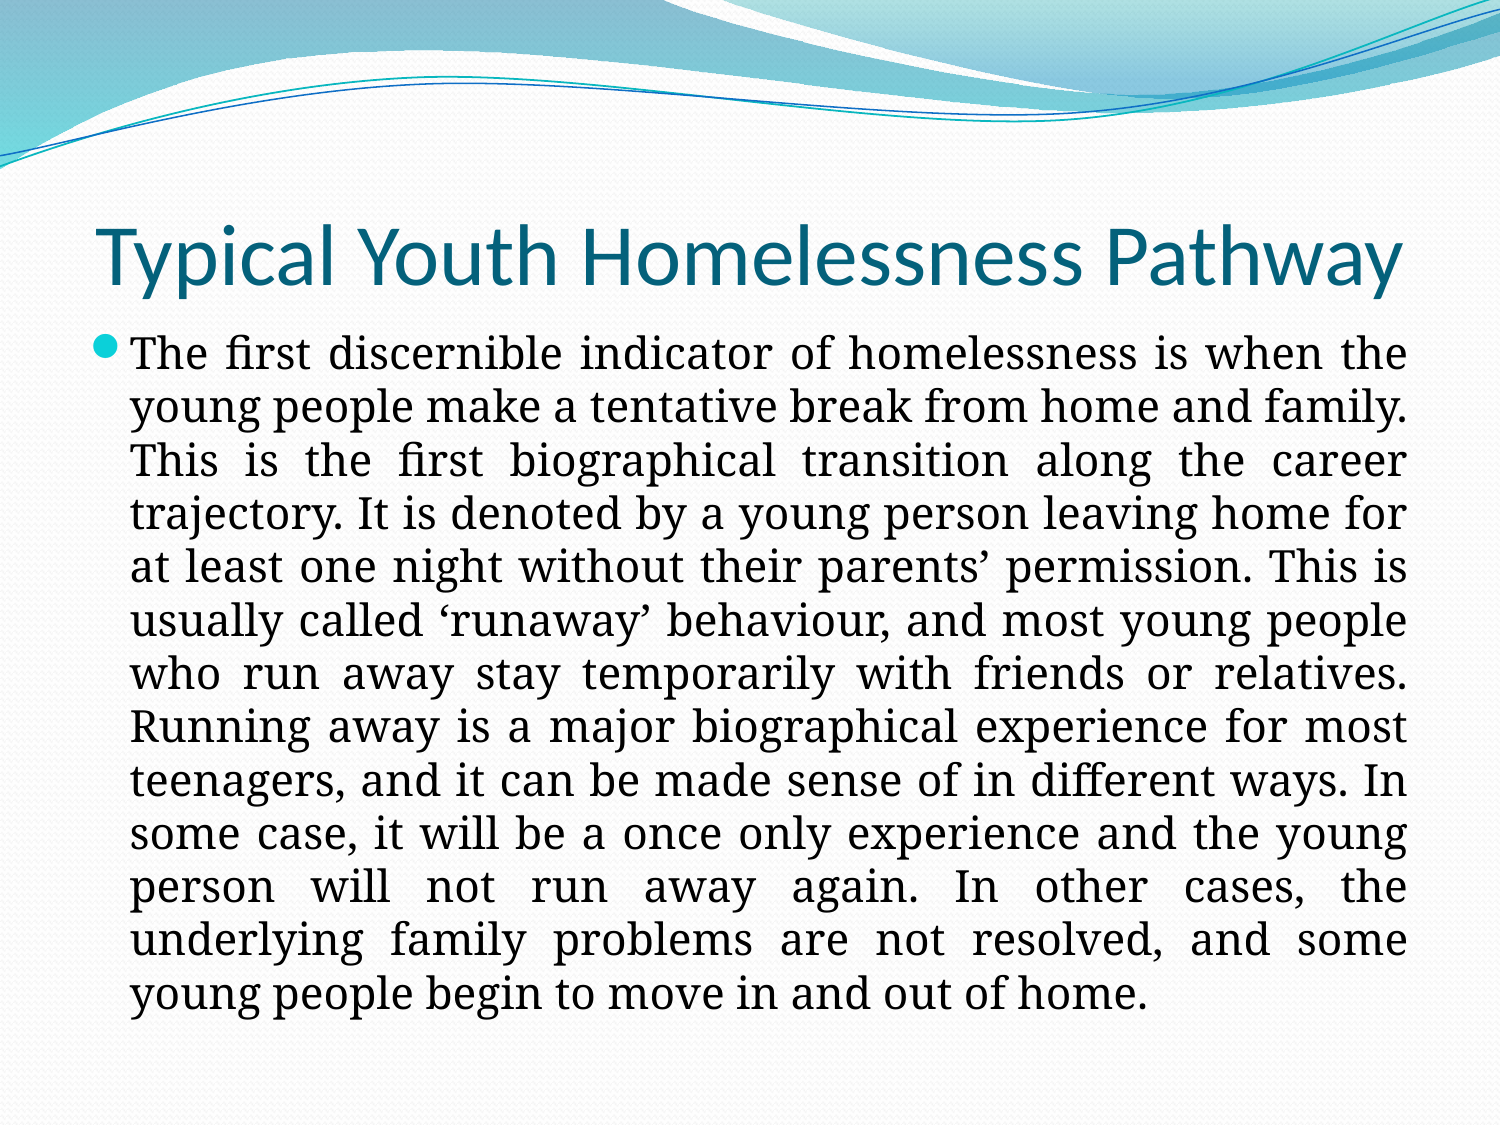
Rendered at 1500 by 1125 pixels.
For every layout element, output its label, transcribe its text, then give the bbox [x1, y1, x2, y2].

list The first discernible indicator of homelessness is when the young people make a tentative break from home and family. This is the first biographical transition along the career trajectory. It is denoted by a young person leaving home for at least one night without their parents’ permission. This is usually called ‘runaway’ behaviour, and most young people who run away stay temporarily with friends or relatives. Running away is a major biographical experience for most teenagers, and it can be made sense of in different ways. In some case, it will be a once only experience and the young person will not run away again. In other cases, the underlying family problems are not resolved, and some young people begin to move in and out of home. [75, 317, 1425, 1038]
title Typical Youth Homelessness Pathway [75, 115, 1425, 303]
